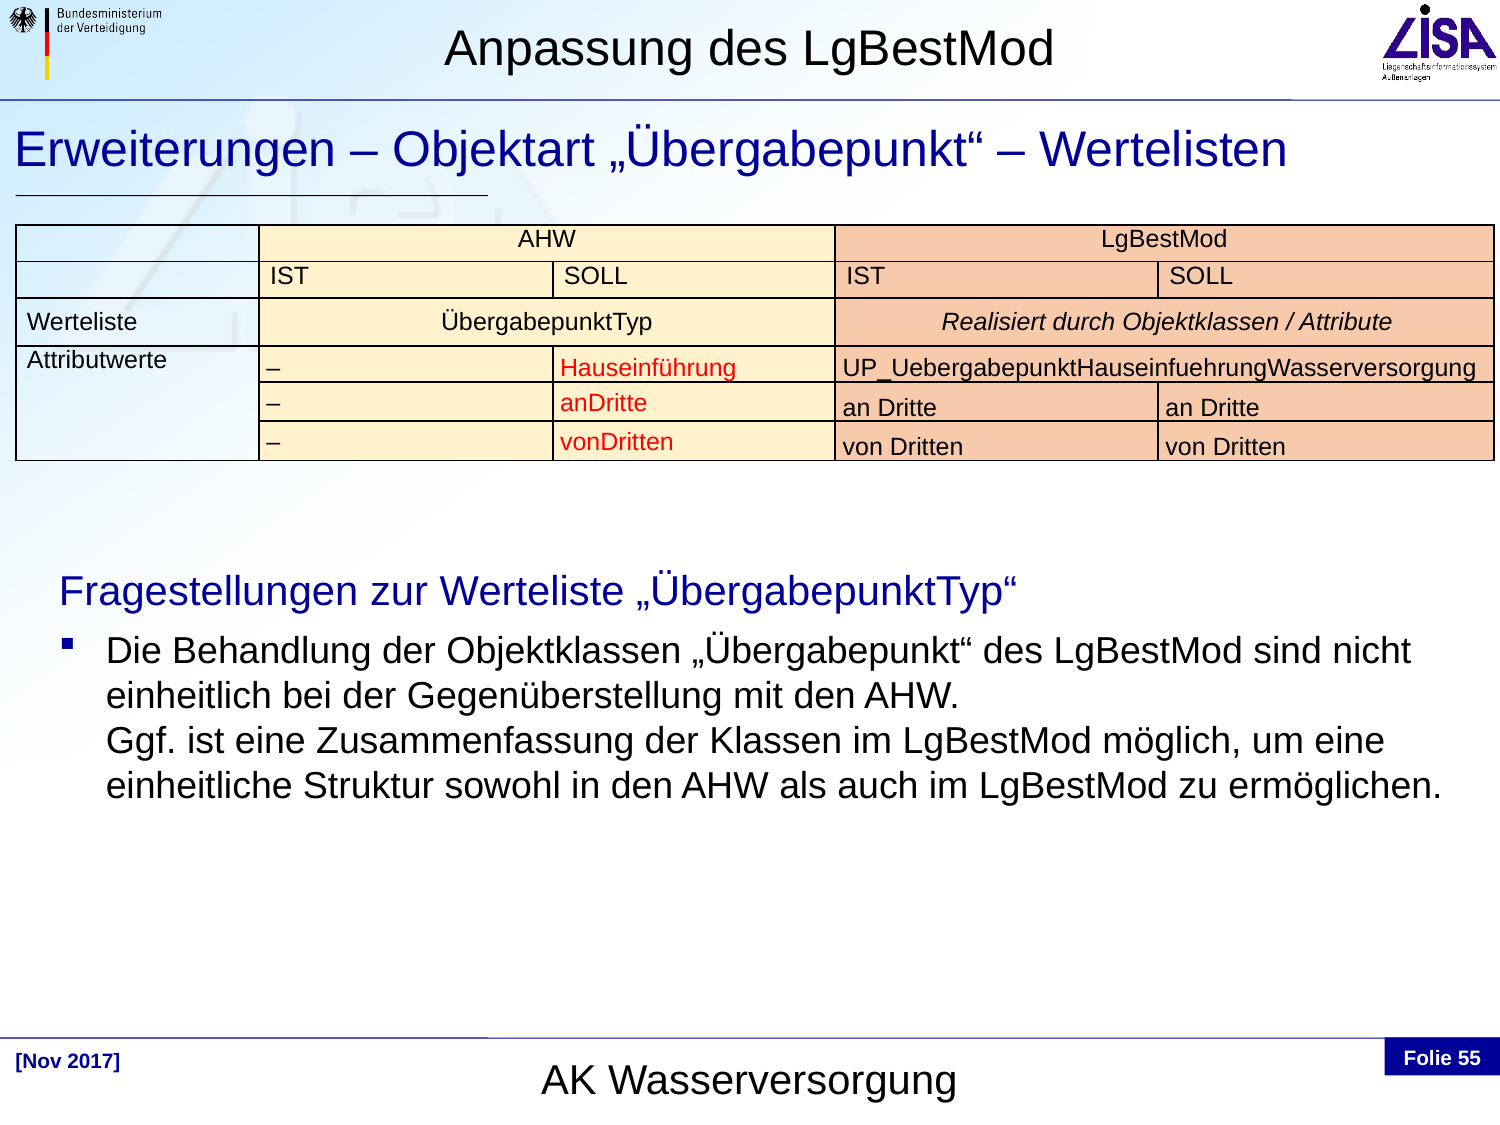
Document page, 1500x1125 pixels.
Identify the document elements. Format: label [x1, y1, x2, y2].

table_header [17, 226, 258, 261]
table_cell [554, 262, 834, 297]
table_cell [260, 262, 552, 297]
table_cell [1159, 422, 1493, 460]
table_cell [17, 299, 258, 345]
table_cell [554, 383, 834, 420]
picture [0, 0, 1089, 99]
table_cell [836, 347, 1493, 381]
table_cell [260, 422, 552, 460]
table_cell [17, 262, 258, 297]
table_cell [260, 383, 552, 420]
table_cell [17, 347, 258, 460]
picture [0, 101, 1089, 108]
picture [1382, 3, 1497, 83]
text_box [0, 108, 1500, 184]
table_cell [1159, 383, 1493, 420]
picture [0, 184, 1089, 556]
table_header [260, 226, 834, 261]
table_header [836, 226, 1493, 261]
table_cell [836, 299, 1493, 345]
text_box [0, 556, 1500, 814]
table_cell [1159, 262, 1493, 297]
table_cell [836, 422, 1157, 460]
table_cell [260, 299, 834, 345]
table_cell [836, 262, 1157, 297]
table_cell [836, 383, 1157, 420]
table_cell [554, 422, 834, 460]
table_cell [554, 347, 834, 381]
table_cell [260, 347, 552, 381]
